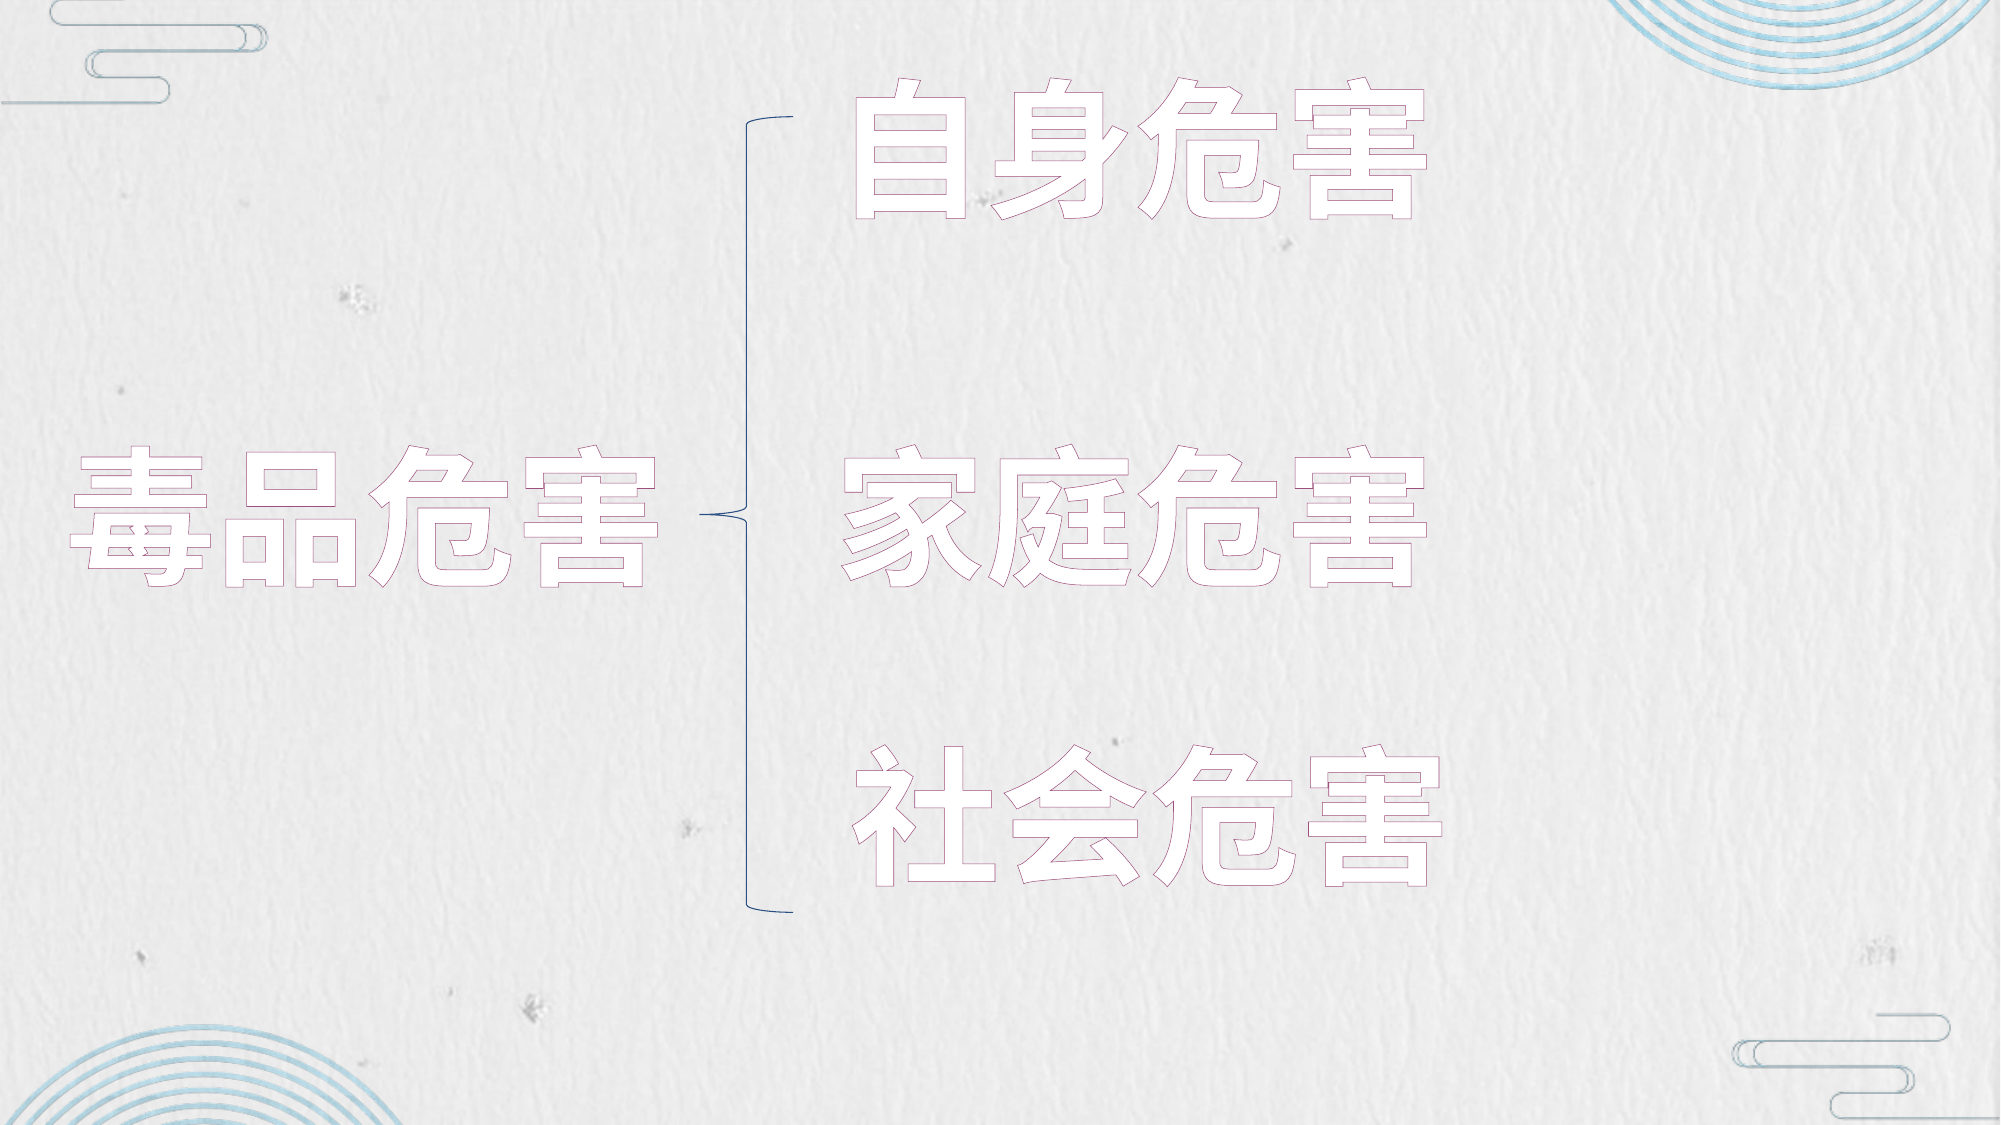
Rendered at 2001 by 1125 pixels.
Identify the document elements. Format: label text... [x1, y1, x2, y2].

text_box 毒品危害 [50, 416, 681, 611]
picture [0, 0, 2001, 1125]
text_box [699, 116, 794, 913]
text_box 自身危害 [819, 48, 1450, 243]
text_box 社会危害 [834, 715, 1465, 911]
text_box 家庭危害 [819, 416, 1450, 611]
